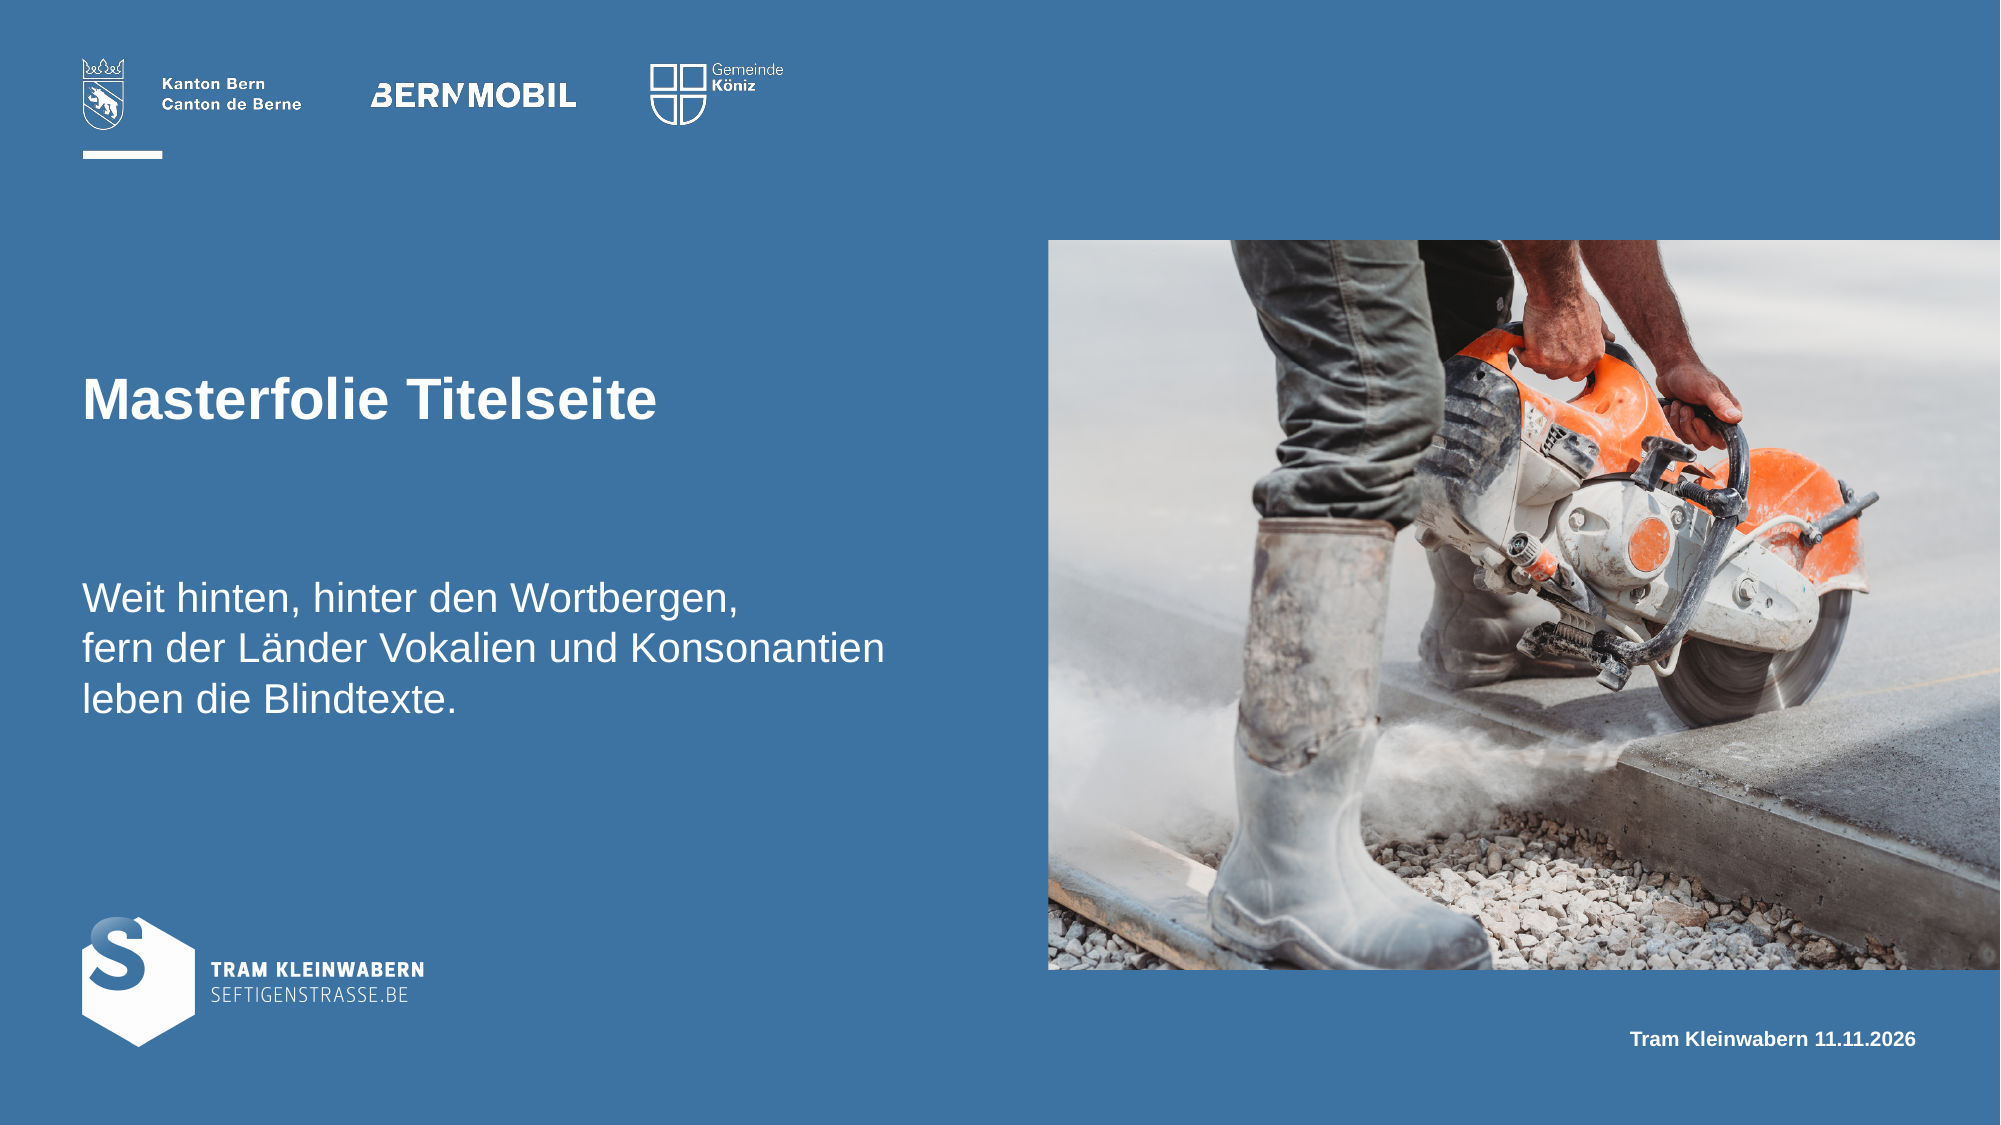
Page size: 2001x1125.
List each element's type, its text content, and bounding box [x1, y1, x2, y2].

picture [1048, 239, 2000, 970]
picture [82, 58, 783, 159]
picture [56, 891, 459, 1073]
list Masterfolie Titelseite [82, 369, 927, 529]
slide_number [1480, 1017, 1931, 1078]
list Weit hinten, hinter den Wortbergen, fern der Länder Vokalien und Konsonantien leben die Blindtexte. [82, 571, 927, 731]
